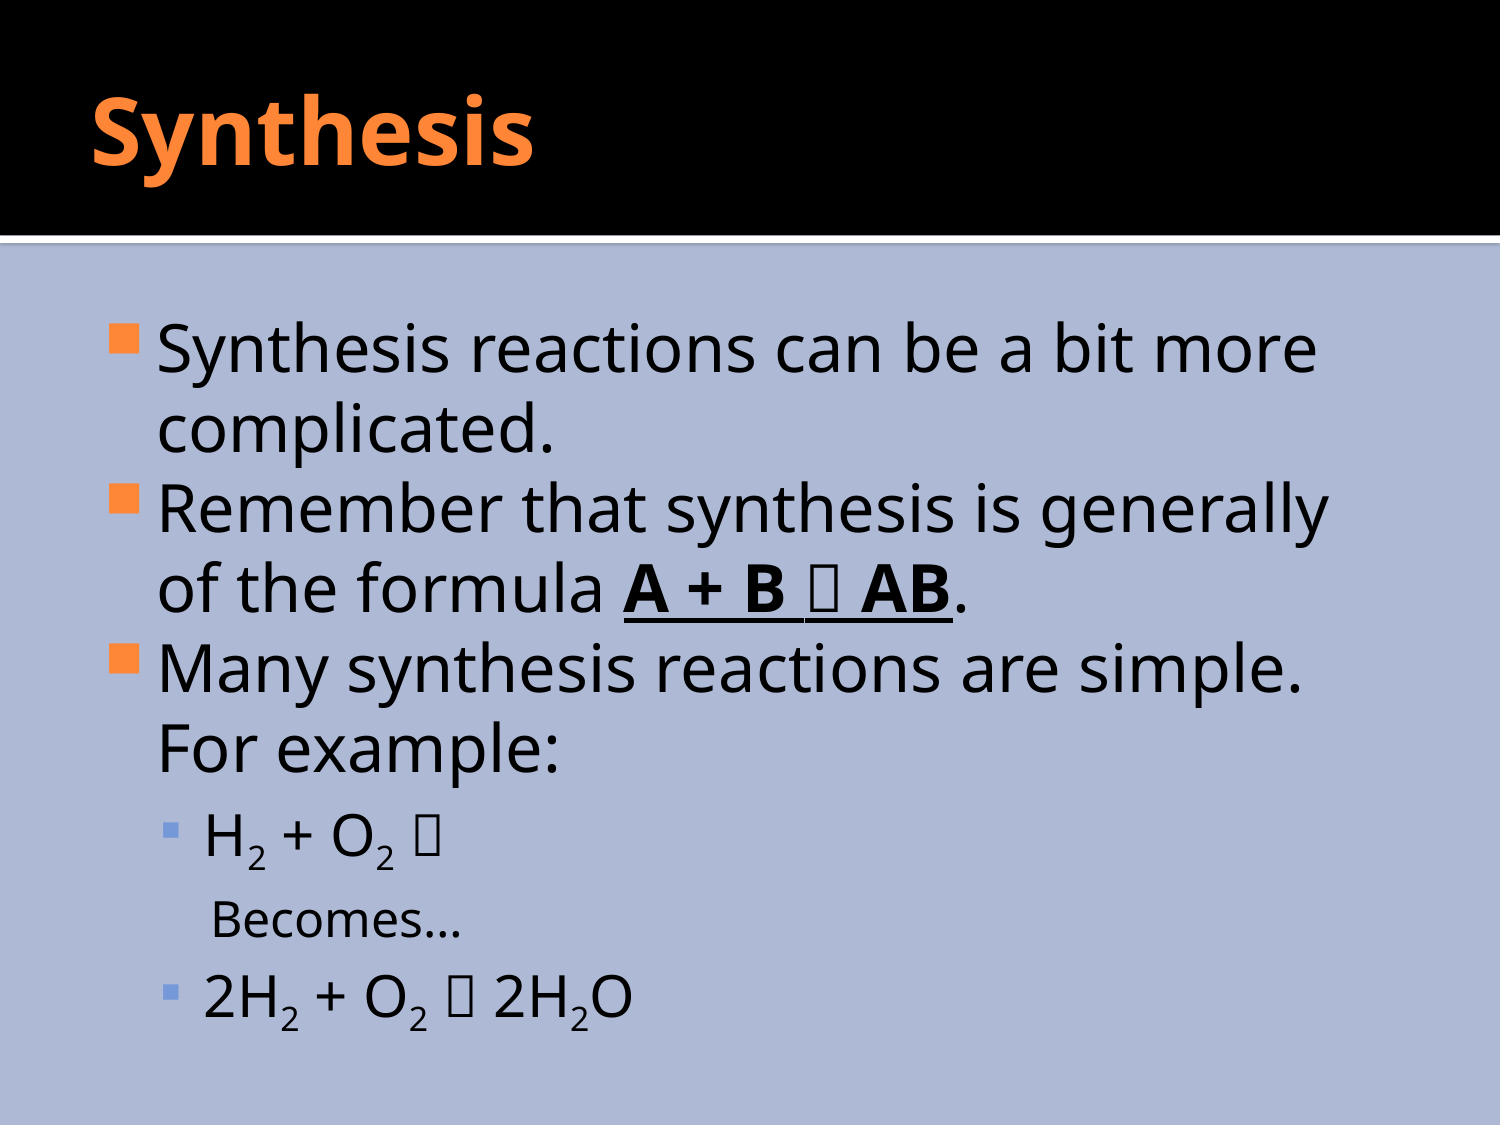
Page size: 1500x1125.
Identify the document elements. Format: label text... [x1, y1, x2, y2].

list Synthesis reactions can be a bit more complicated. Remember that synthesis is generally of the formula A + B  AB. Many synthesis reactions are simple. For example: H2 + O2  Becomes… 2H2 + O2  2H2O [75, 291, 1425, 1050]
title Synthesis [75, 25, 1425, 231]
